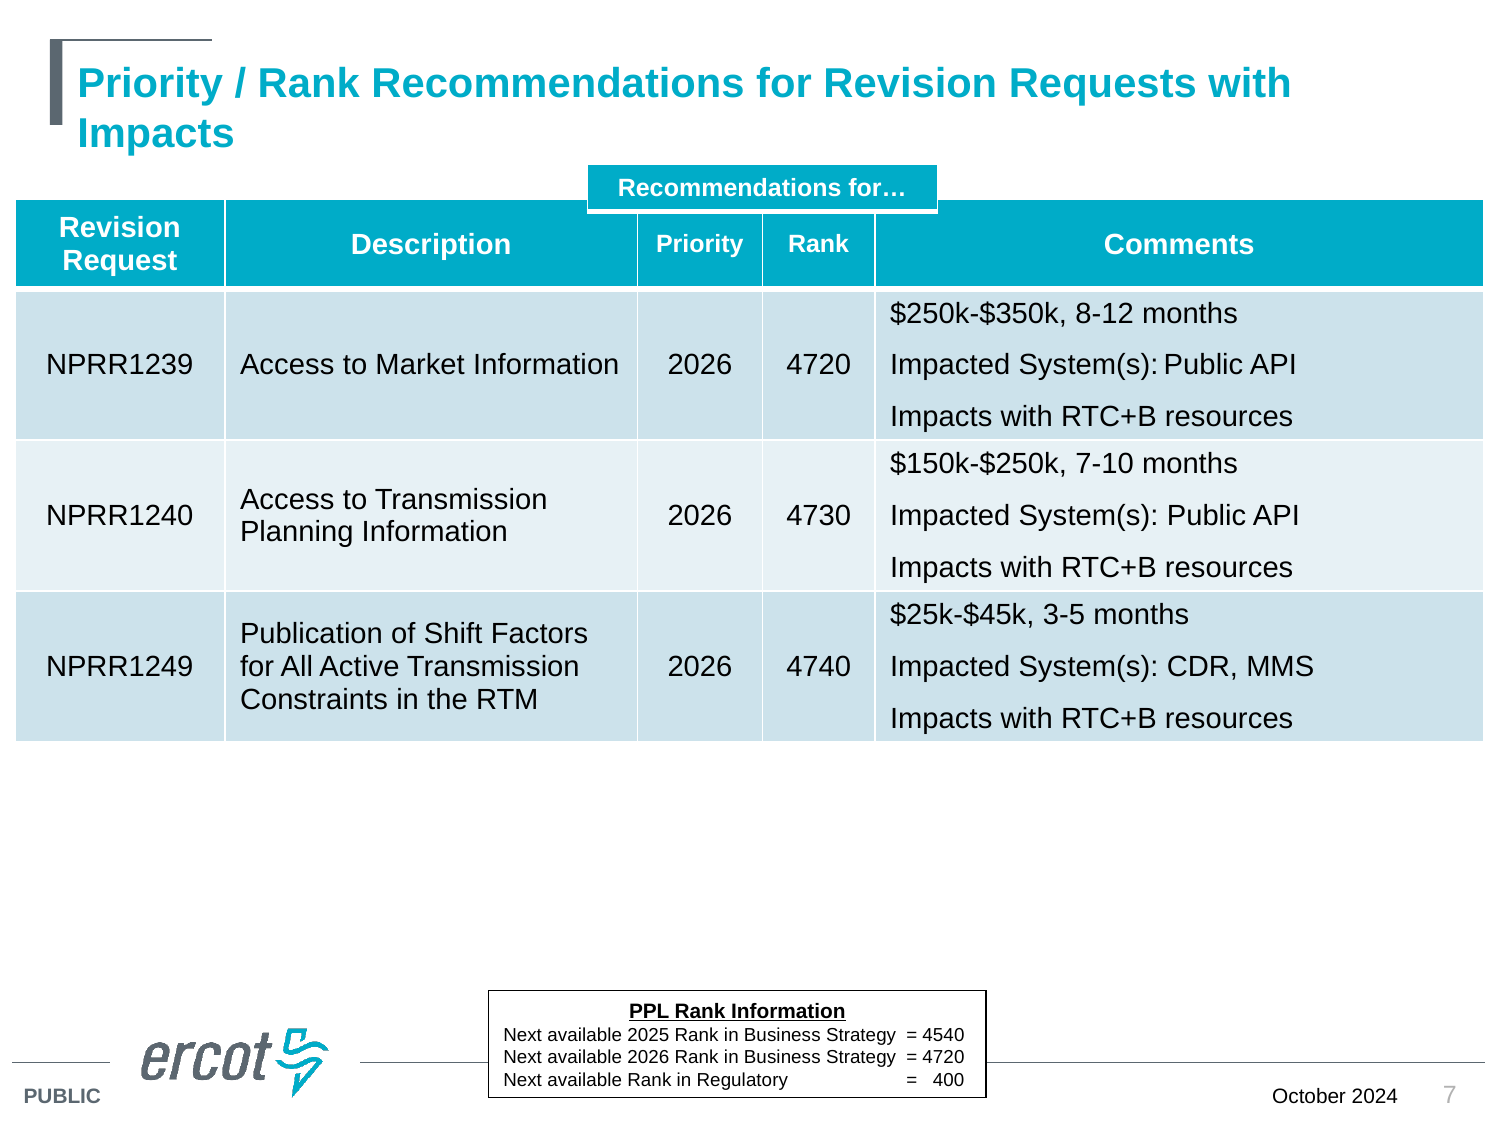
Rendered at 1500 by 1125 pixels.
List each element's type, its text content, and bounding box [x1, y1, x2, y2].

table_cell $25k-$45k, 3-5 months Impacted System(s): CDR, MMS Impacts with RTC+B resources [876, 592, 1483, 741]
table_cell Publication of Shift Factors for All Active Transmission Constraints in the RTM [226, 592, 637, 741]
table_header Priority [638, 214, 762, 286]
table_cell 2026 [638, 292, 762, 439]
table_cell 2026 [638, 592, 762, 741]
table_cell NPRR1249 [16, 592, 224, 741]
table_header Rank [763, 214, 874, 286]
table_cell 4740 [763, 592, 874, 741]
table_cell $150k-$250k, 7-10 months Impacted System(s): Public API Impacts with RTC+B resources [876, 441, 1483, 590]
table_cell NPRR1240 [16, 441, 224, 590]
table_cell 4720 [763, 292, 874, 439]
table_header Description [226, 200, 637, 286]
table_header Recommendations for… [588, 165, 937, 209]
picture [137, 1024, 332, 1100]
table_cell 4730 [763, 441, 874, 590]
table_cell $250k-$350k, 8-12 months Impacted System(s): Public API Impacts with RTC+B resources [876, 292, 1483, 439]
text_box PPL Rank Information Next available 2025 Rank in Business Strategy = 4540 Next available 2026 Rank in Business Strategy = 4720 Next available Rank in Regulatory = 400 [488, 990, 987, 1098]
table_header Revision Request [16, 200, 224, 286]
table_header Comments [876, 200, 1483, 286]
table_cell Access to Transmission Planning Information [226, 441, 637, 590]
title Priority / Rank Recommendations for Revision Requests with Impacts [62, 48, 1475, 134]
table_cell NPRR1239 [16, 292, 224, 439]
slide_number 7 [1412, 1076, 1488, 1112]
table_cell 2026 [638, 441, 762, 590]
table_cell Access to Market Information [226, 292, 637, 439]
